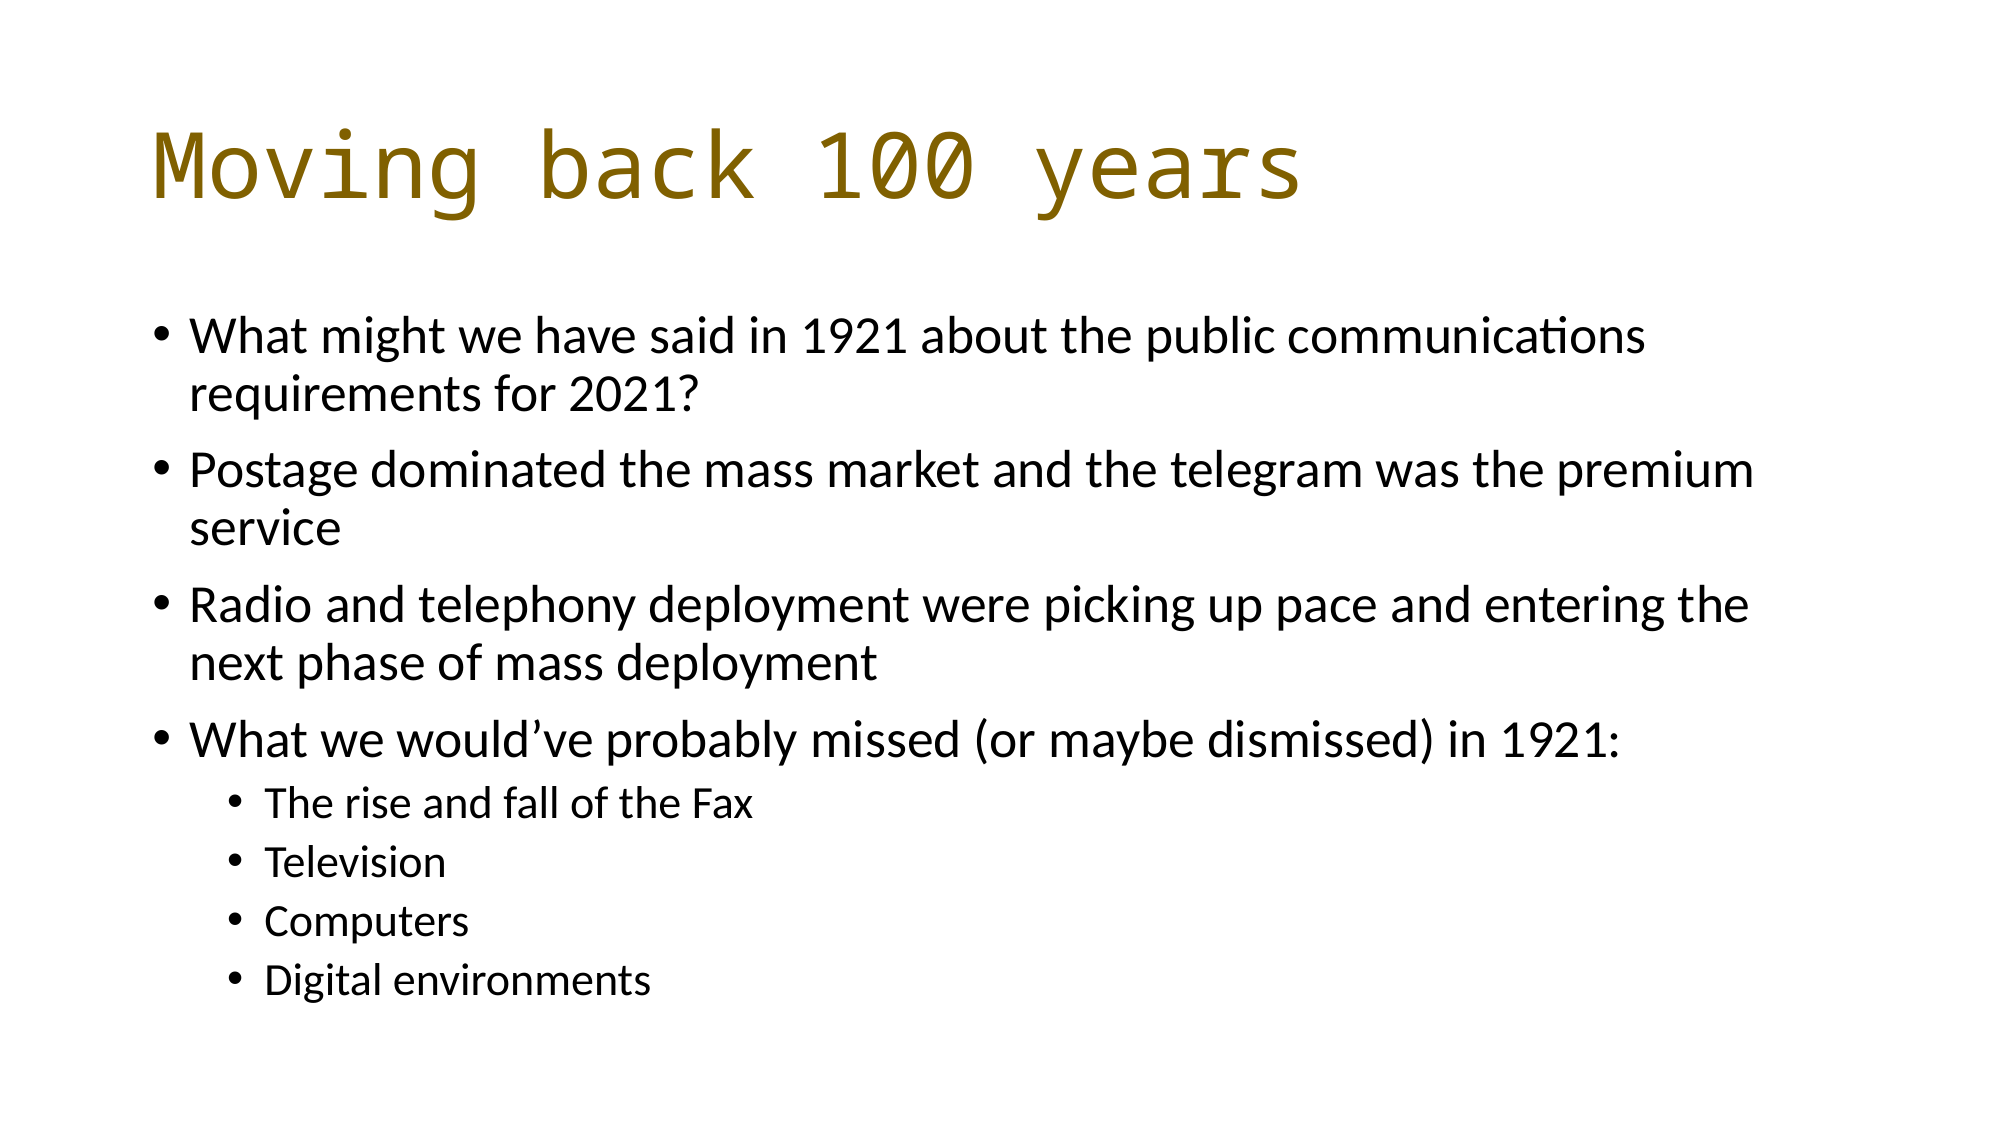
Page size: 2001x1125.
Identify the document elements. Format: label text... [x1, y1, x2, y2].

title Moving back 100 years [137, 59, 1863, 278]
list What might we have said in 1921 about the public communications requirements for 2021? Postage dominated the mass market and the telegram was the premium service Radio and telephony deployment were picking up pace and entering the next phase of mass deployment What we would’ve probably missed (or maybe dismissed) in 1921: The rise and fall of the Fax Television Computers Digital environments [137, 299, 1863, 1014]
